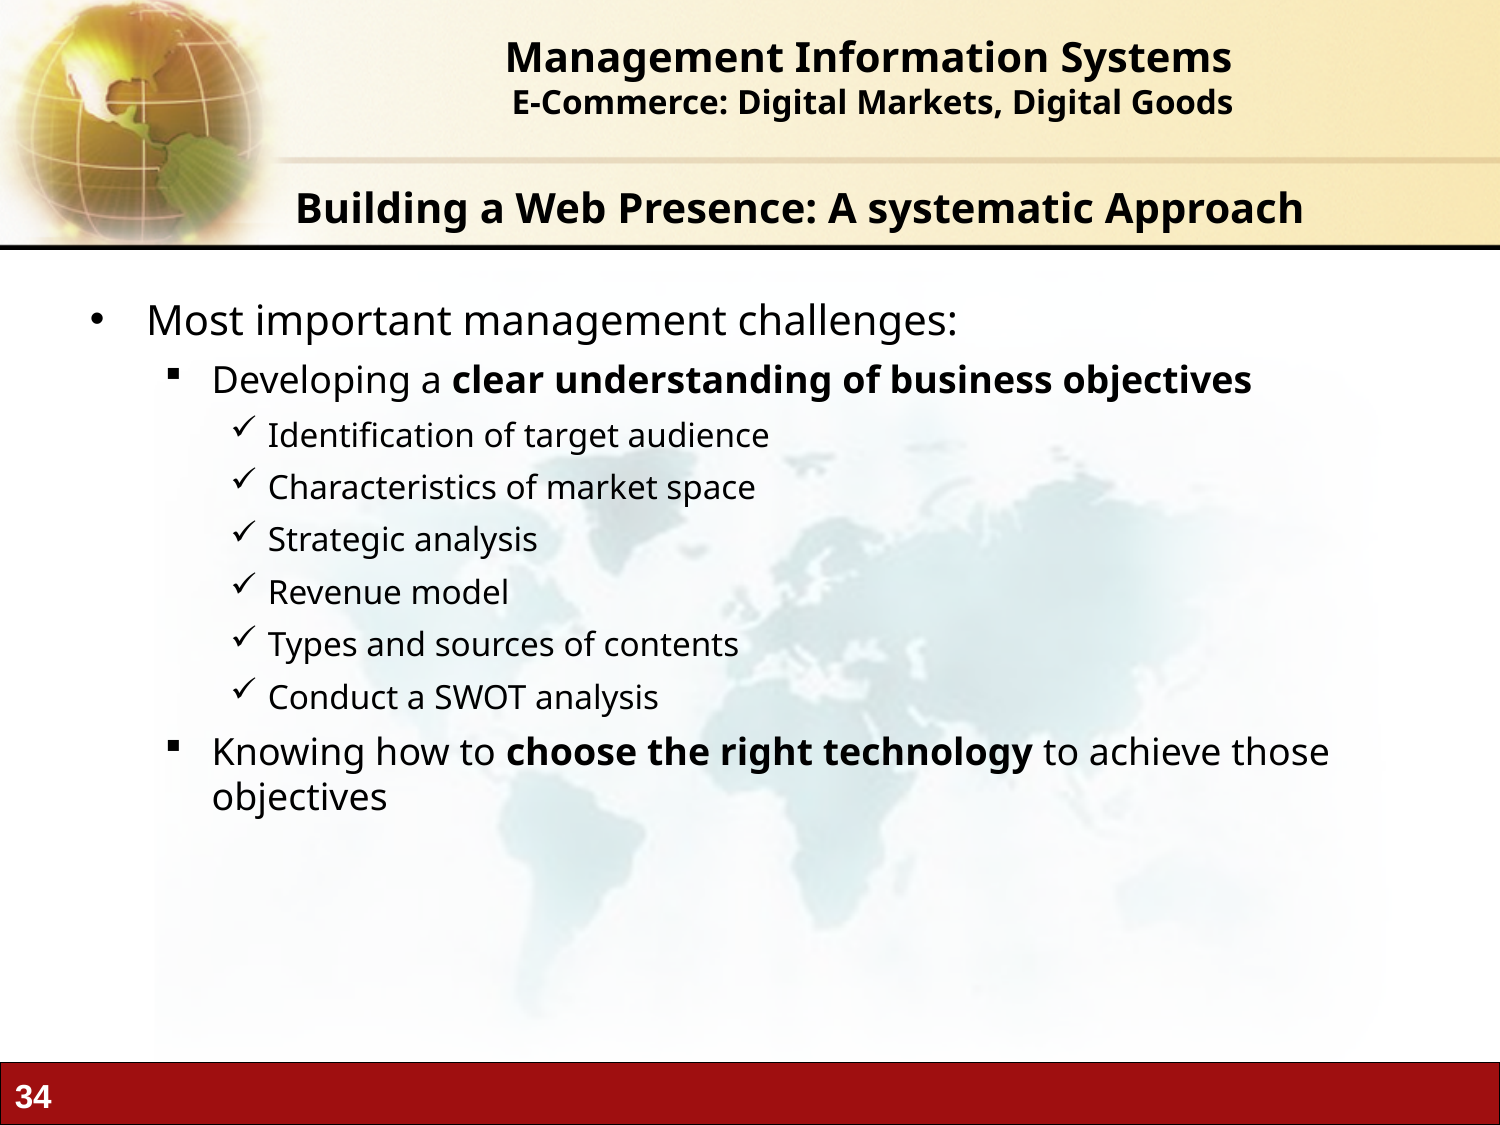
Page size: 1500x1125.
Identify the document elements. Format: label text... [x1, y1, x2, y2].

text_box Most important management challenges: Developing a clear understanding of business objectives Identification of target audience Characteristics of market space Strategic analysis Revenue model Types and sources of contents Conduct a SWOT analysis Knowing how to choose the right technology to achieve those objectives [75, 286, 1463, 1038]
text_box Management Information Systems E-Commerce: Digital Markets, Digital Goods [237, 32, 1500, 119]
picture [0, 0, 1500, 1062]
text_box Building a Web Presence: A systematic Approach [262, 174, 1338, 240]
